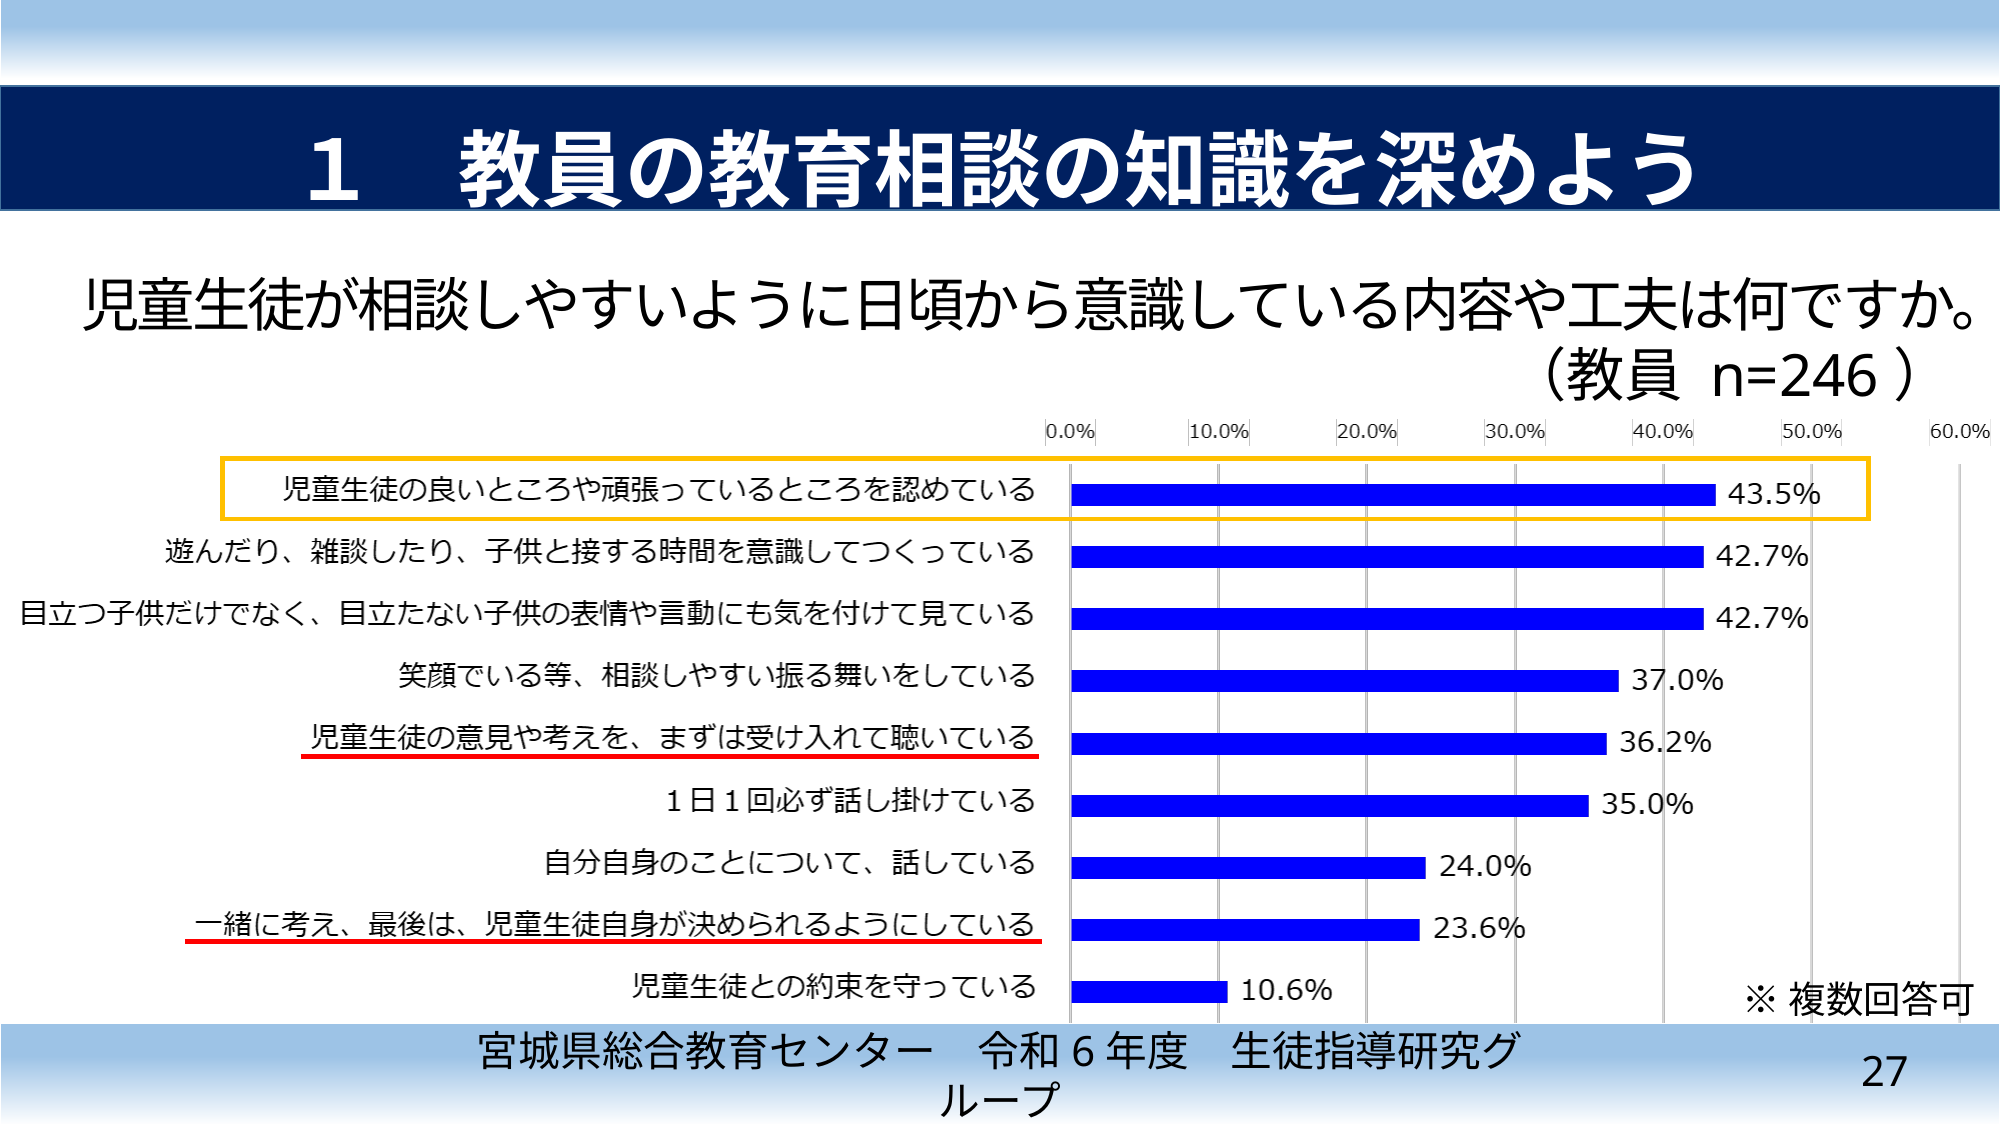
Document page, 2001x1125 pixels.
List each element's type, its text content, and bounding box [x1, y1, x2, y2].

text_box [1780, 85, 2000, 211]
text_box 児童生徒が相談しやすいように日頃から意識している内容や工夫は何ですか。（教員 n=246） [30, 260, 1966, 415]
text_box 宮城県総合教育センター 令和6年度 生徒指導研究グループ [428, 1058, 1572, 1105]
text_box [0, 85, 220, 211]
text_box 26 [1811, 1058, 1925, 1103]
text_box １ 教員の教育相談の知識を深めよう [220, 59, 1780, 224]
picture [0, 419, 2000, 1058]
